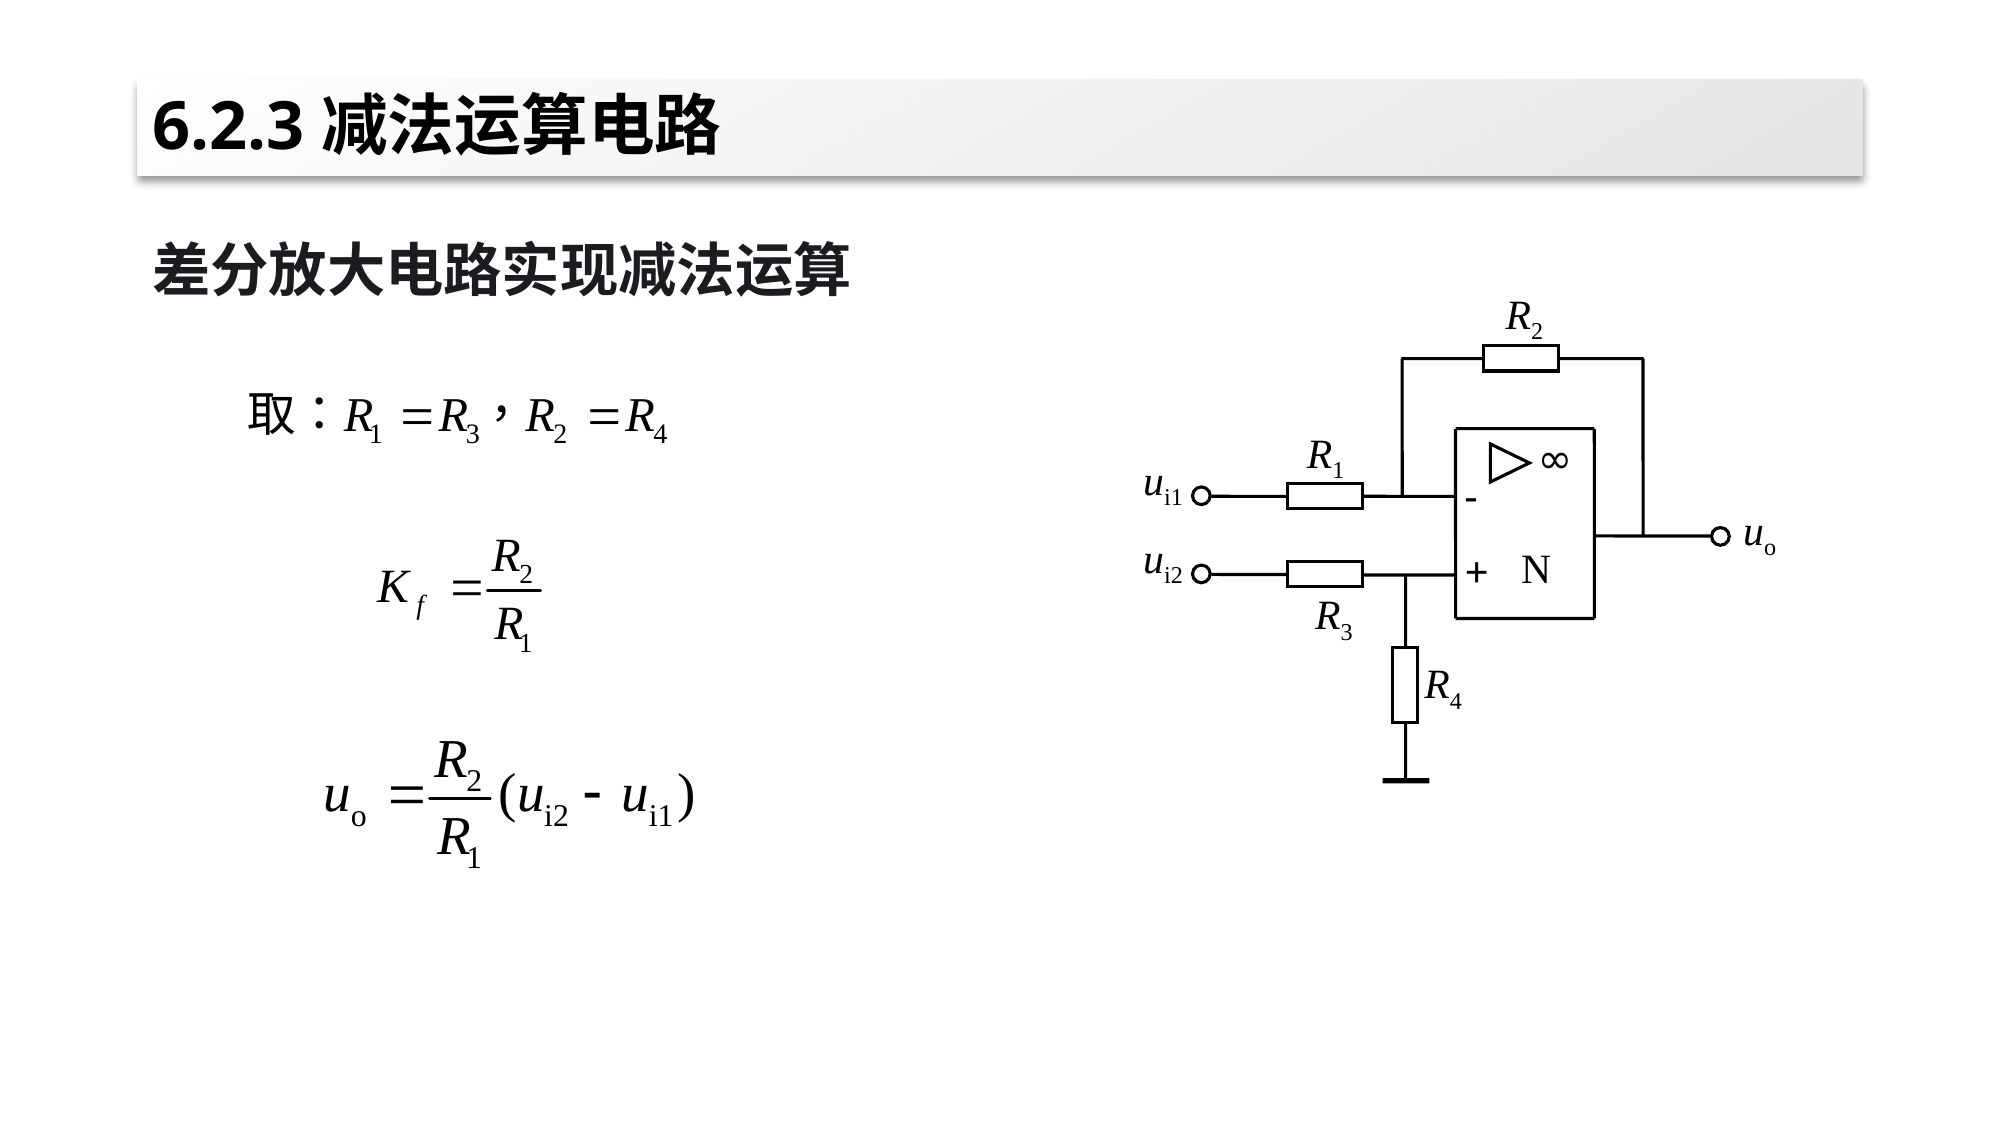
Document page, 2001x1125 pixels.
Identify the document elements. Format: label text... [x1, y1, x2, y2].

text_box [316, 724, 707, 881]
list 差分放大电路实现减法运算 [137, 191, 1863, 1014]
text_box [366, 521, 553, 665]
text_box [239, 382, 681, 456]
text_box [1143, 287, 1800, 781]
title 6.2.3减法运算电路 [137, 79, 1863, 176]
